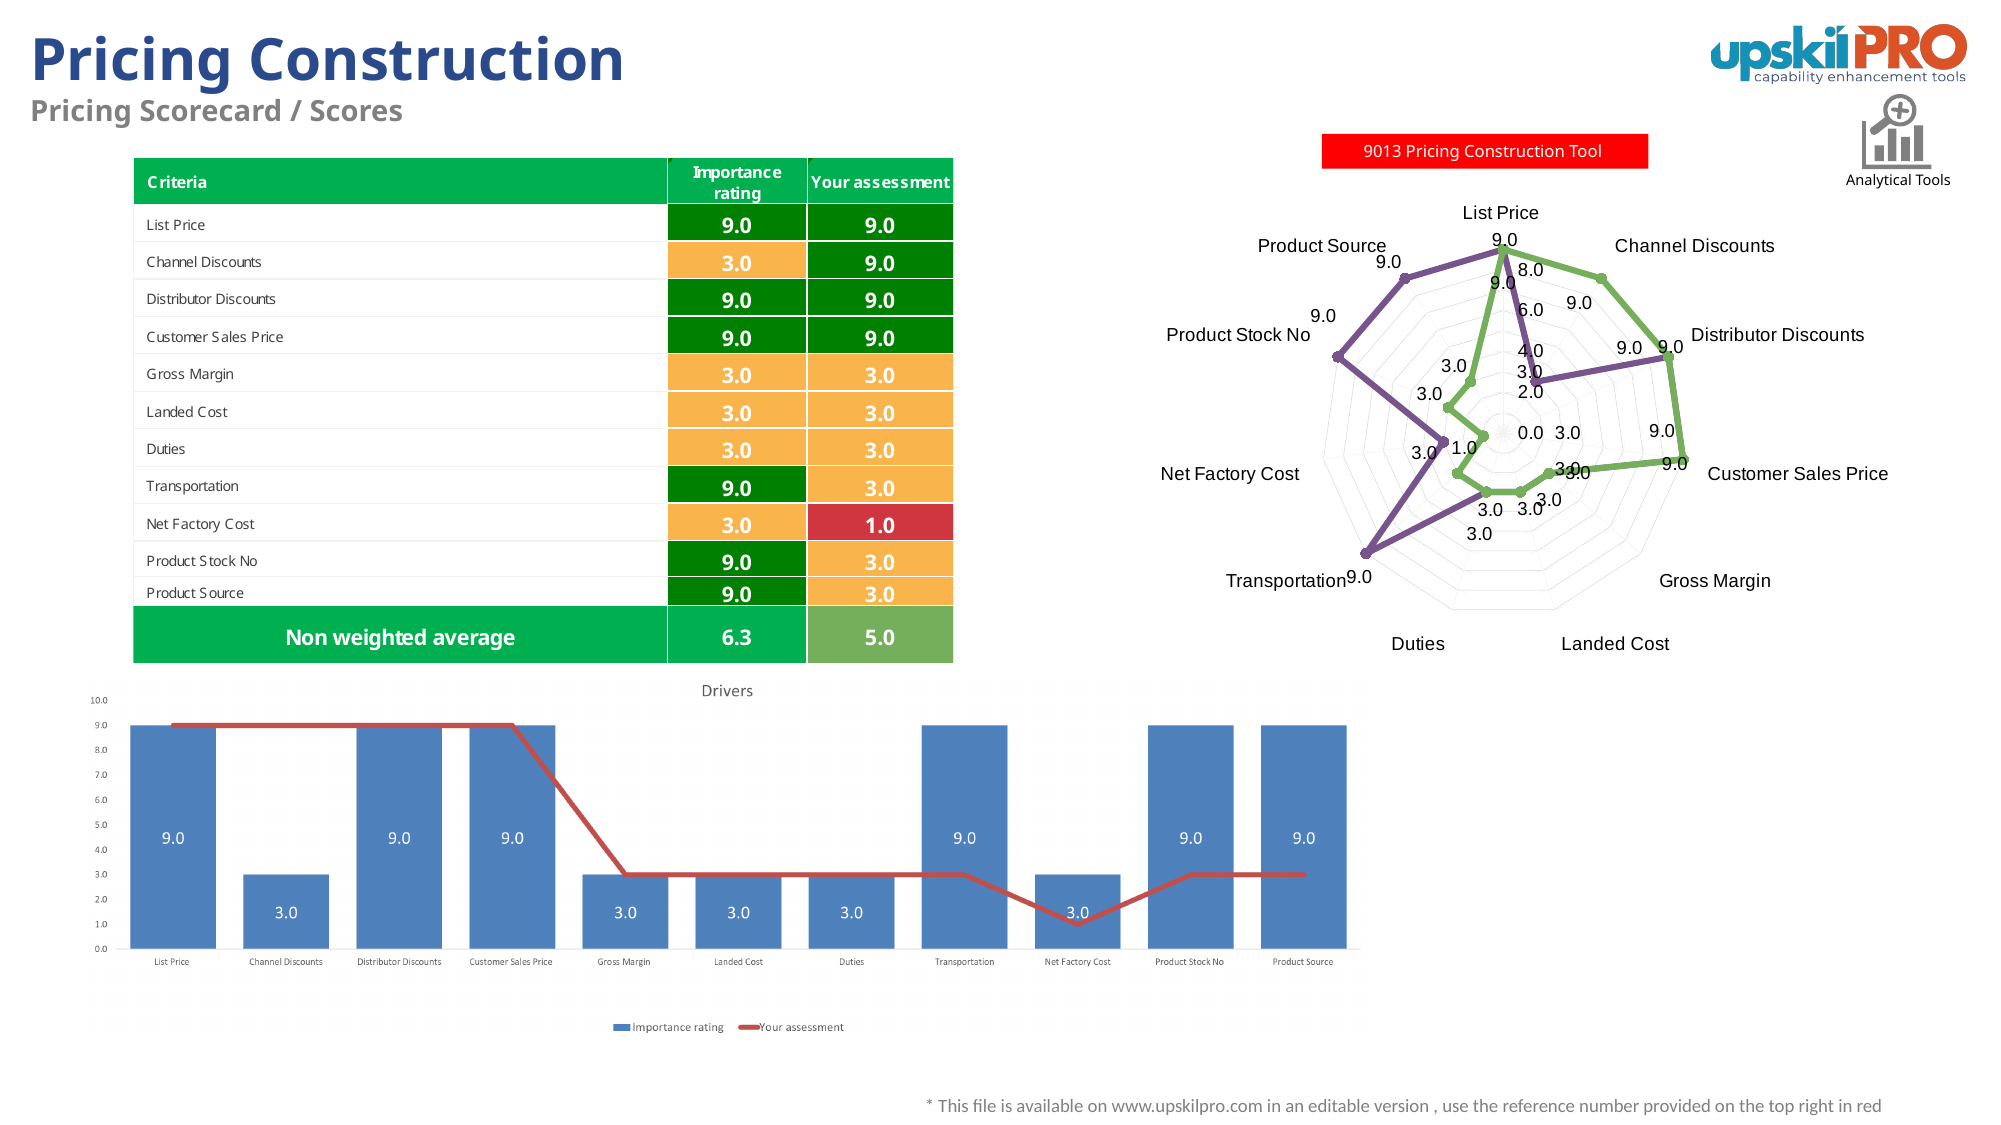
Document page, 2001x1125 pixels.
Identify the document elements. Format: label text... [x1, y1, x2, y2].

text_box 9013 Pricing Construction Tool [1321, 133, 1649, 169]
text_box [1815, 93, 1986, 196]
text_box * This file is available on www.upskilpro.com in an editable version , use the reference number provided on the top right in red [851, 1086, 1901, 1124]
picture [1711, 24, 1967, 85]
picture [81, 672, 1373, 1043]
chart [1135, 202, 1894, 670]
picture [132, 157, 955, 665]
text_box Pricing Construction Pricing Scorecard / Scores [15, 15, 769, 135]
